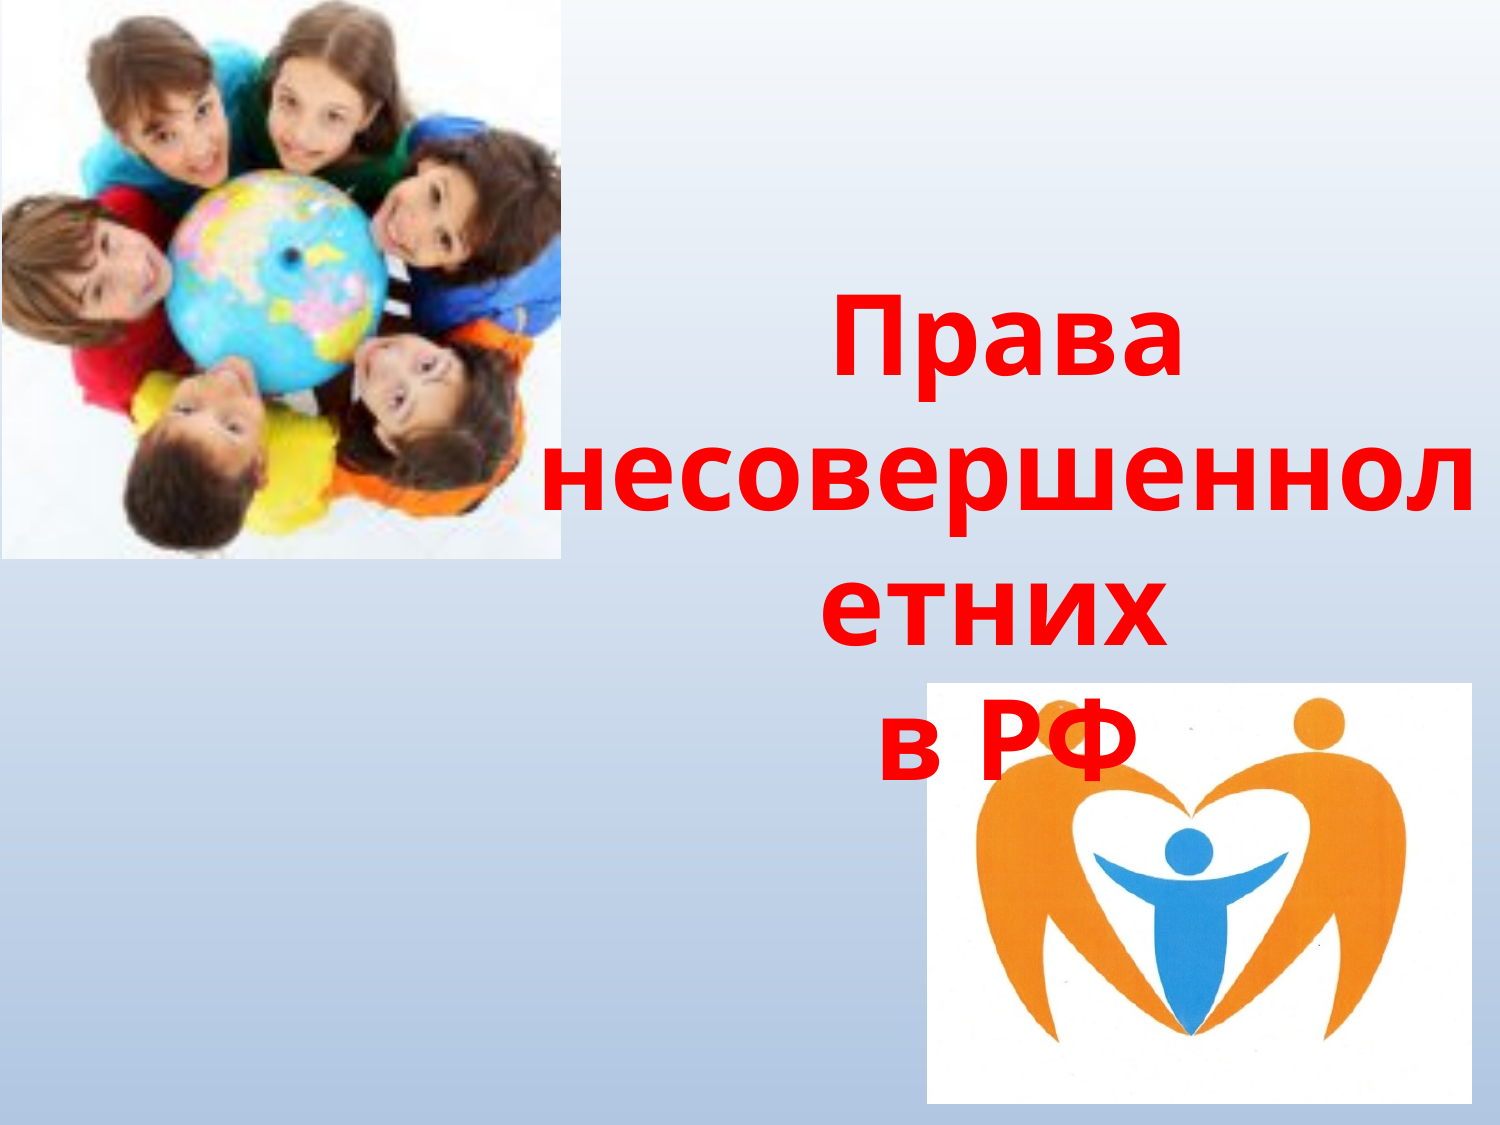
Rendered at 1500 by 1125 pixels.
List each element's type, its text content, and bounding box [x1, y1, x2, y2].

text_box Права несовершеннолетних в РФ [520, 255, 1496, 811]
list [926, 682, 1473, 1104]
picture [2, 0, 562, 559]
